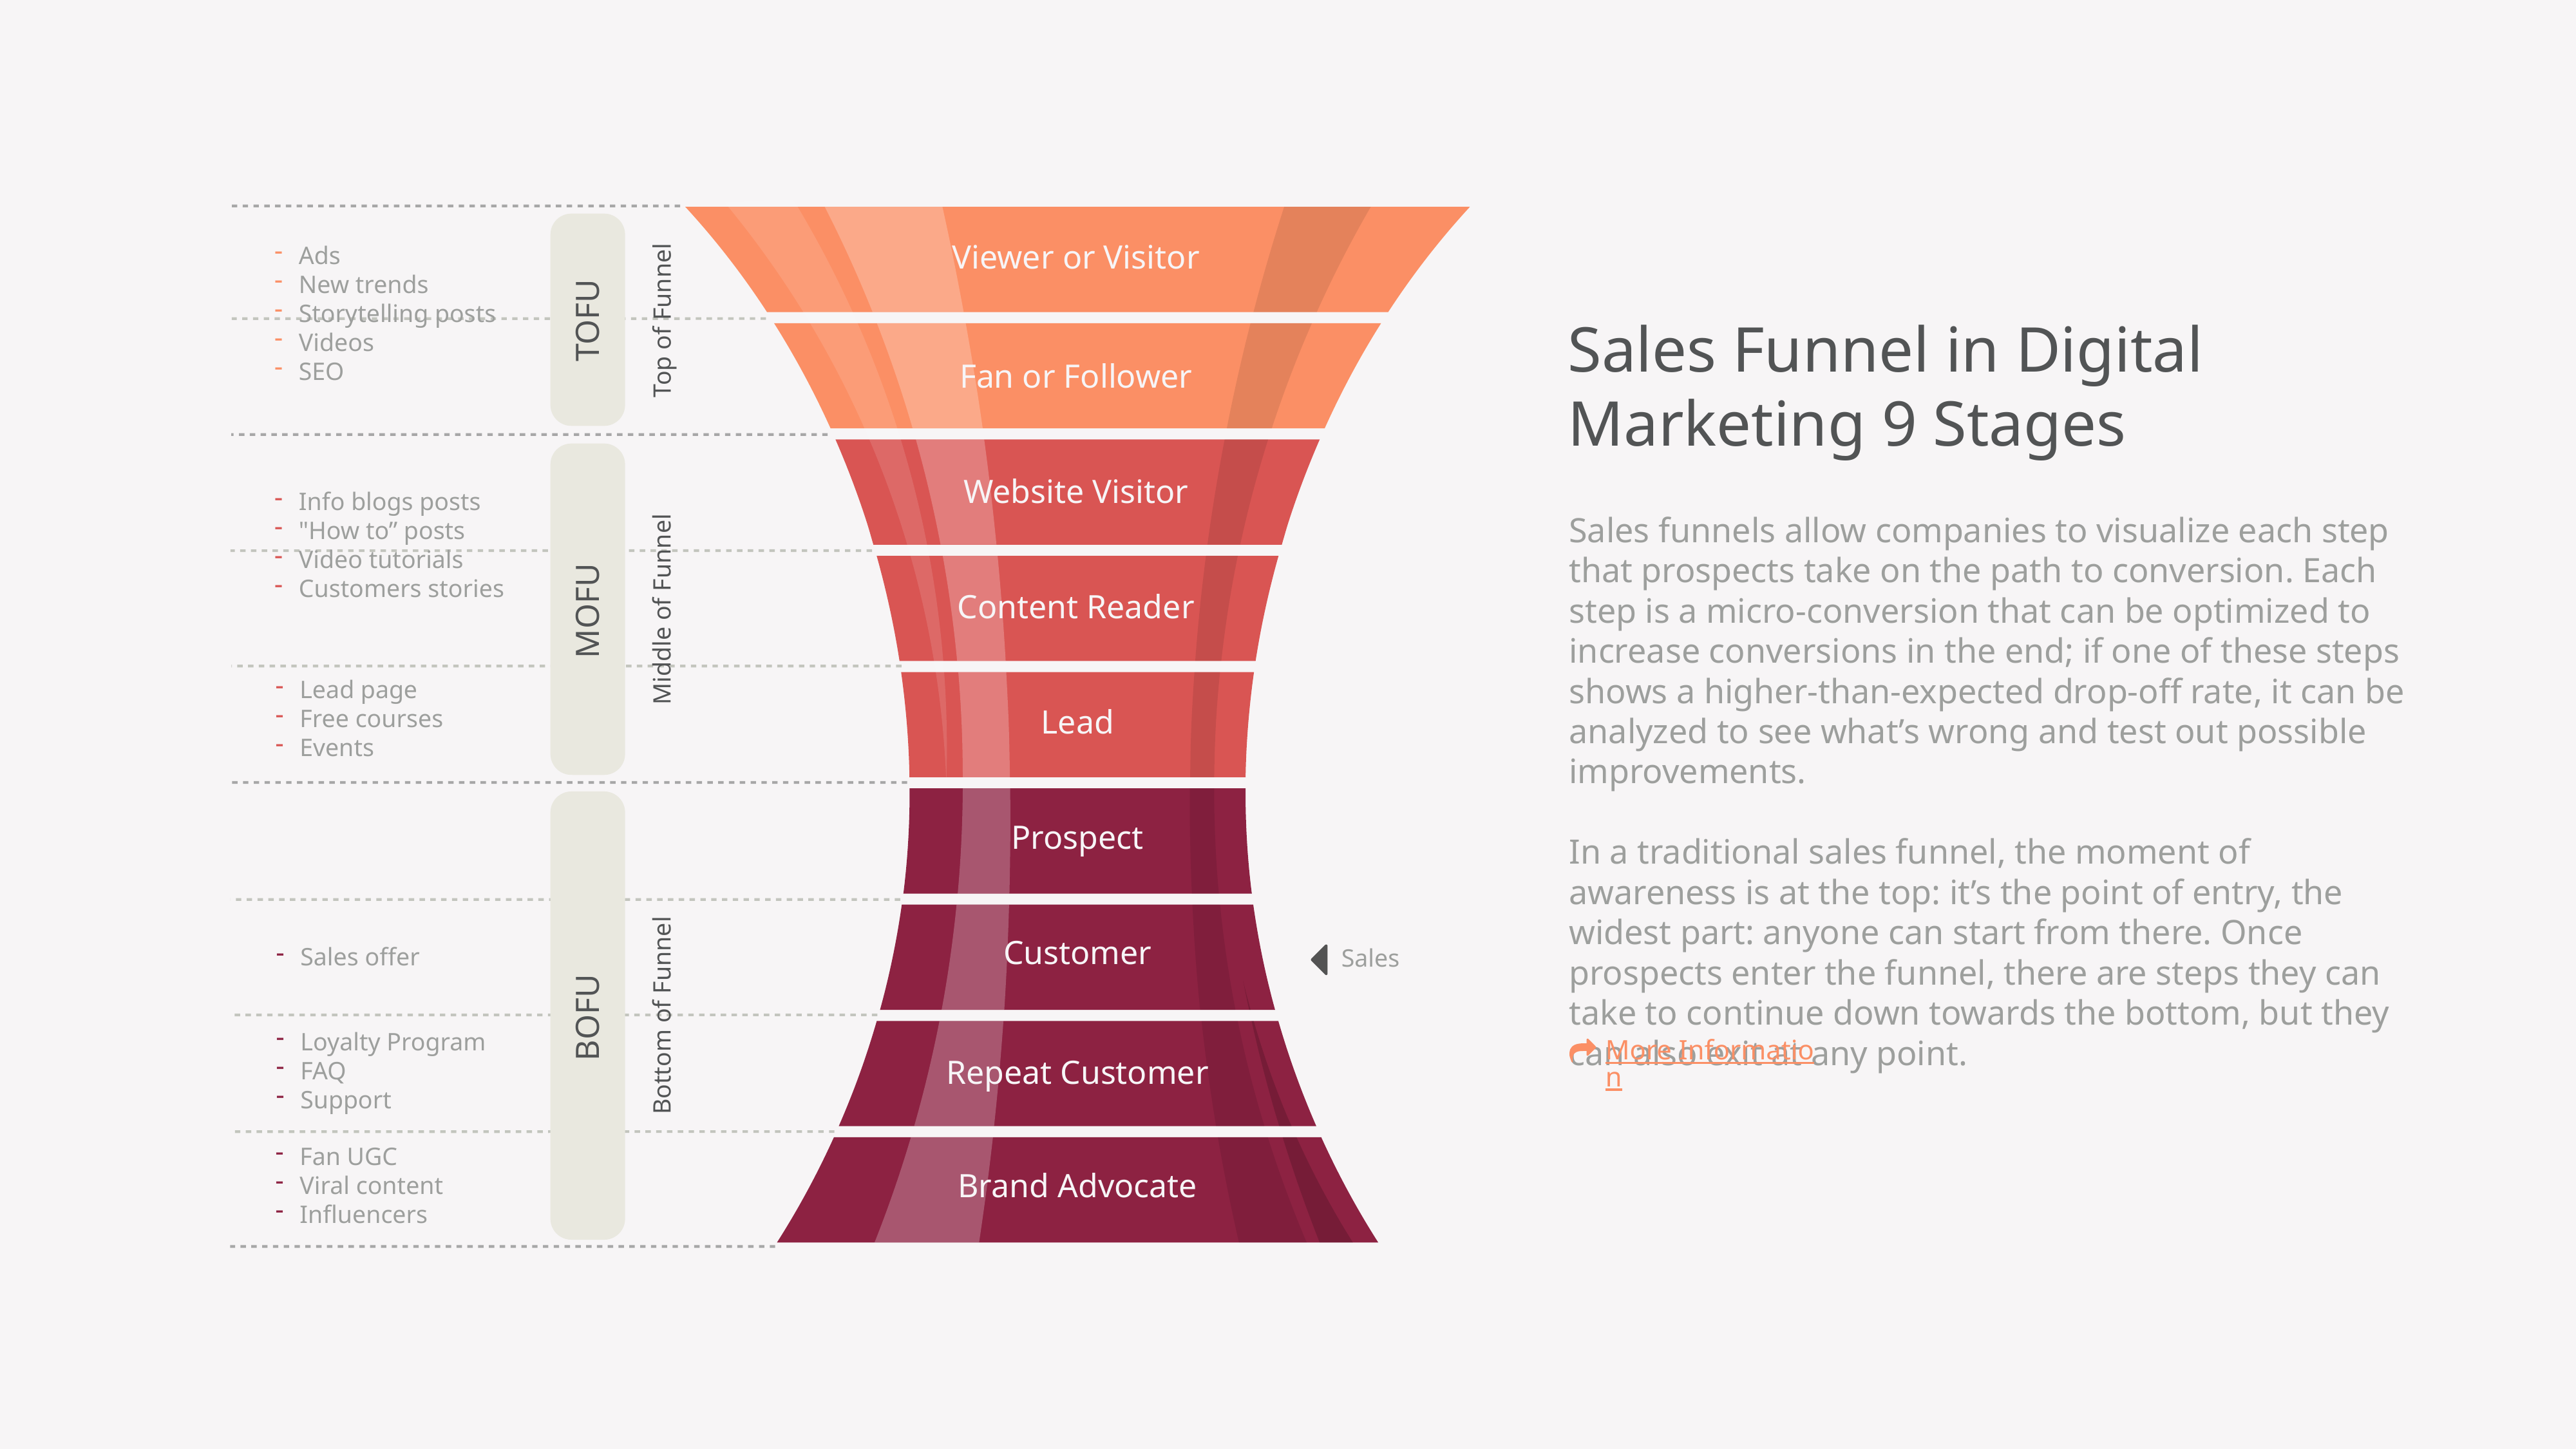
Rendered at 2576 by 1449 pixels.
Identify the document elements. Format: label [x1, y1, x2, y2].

text_box [1562, 305, 2414, 1071]
text_box [228, 199, 1470, 1248]
